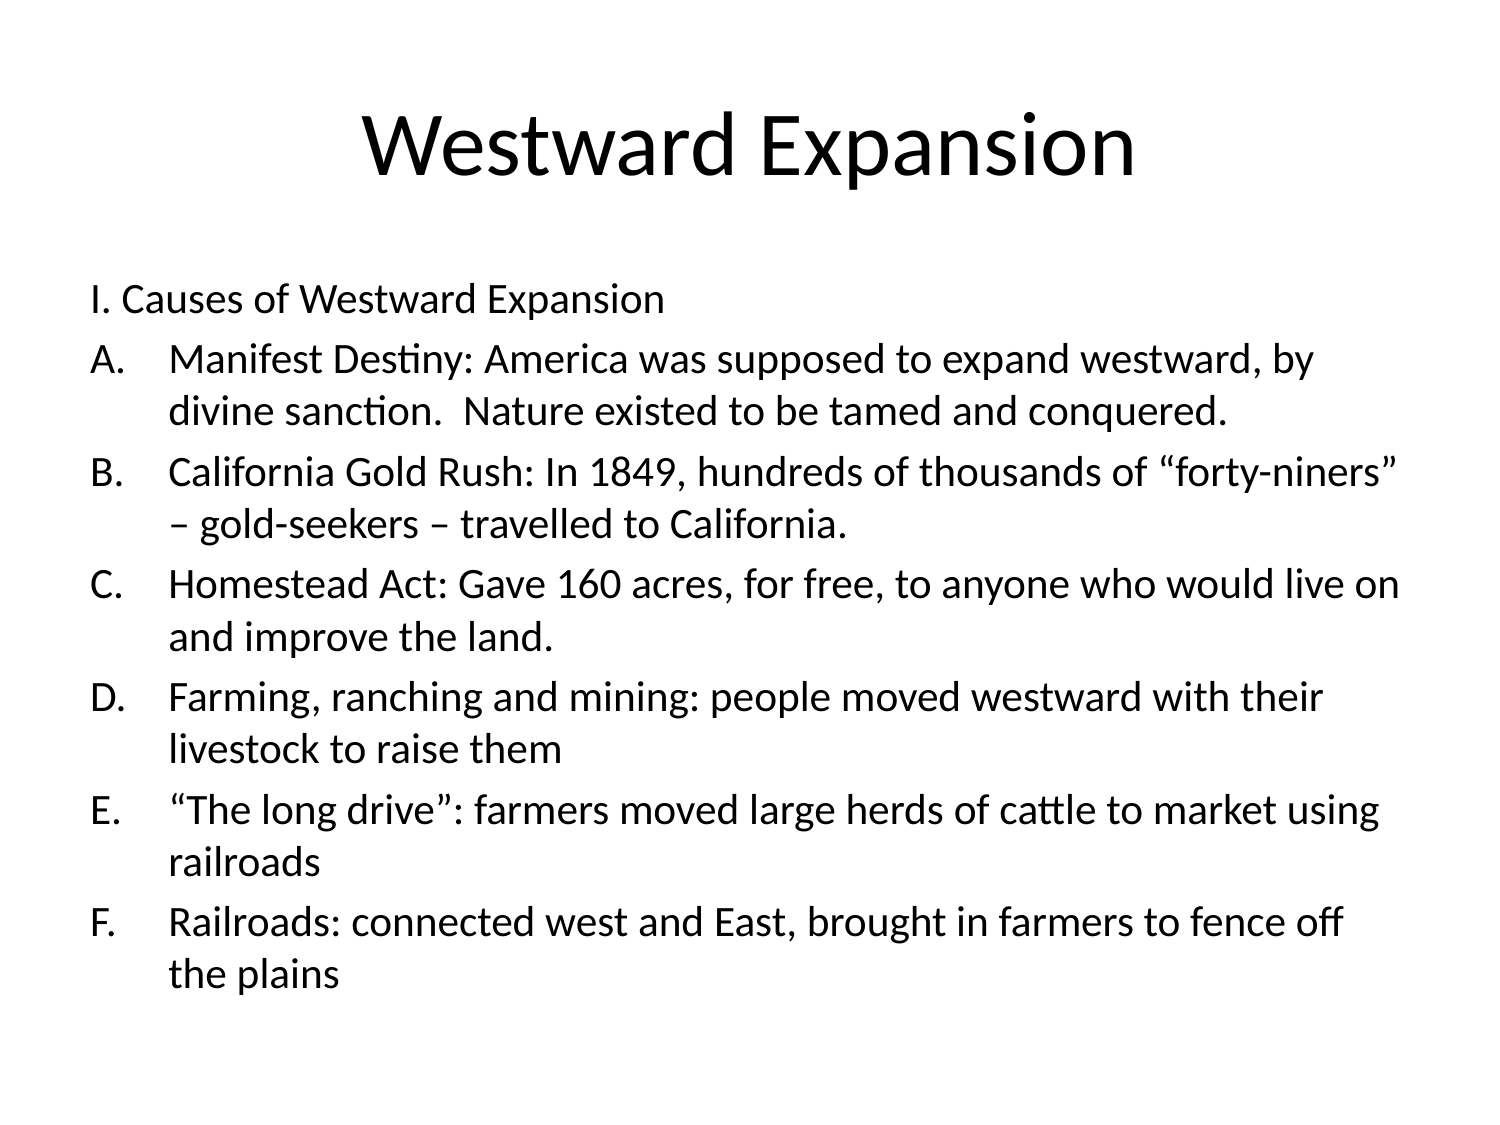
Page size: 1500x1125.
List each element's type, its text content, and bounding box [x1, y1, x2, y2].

list I. Causes of Westward Expansion Manifest Destiny: America was supposed to expand westward, by divine sanction. Nature existed to be tamed and conquered. California Gold Rush: In 1849, hundreds of thousands of “forty-niners” – gold-seekers – travelled to California. Homestead Act: Gave 160 acres, for free, to anyone who would live on and improve the land. Farming, ranching and mining: people moved westward with their livestock to raise them “The long drive”: farmers moved large herds of cattle to market using railroads Railroads: connected west and East, brought in farmers to fence off the plains [75, 262, 1425, 1005]
title Westward Expansion [75, 45, 1425, 233]
